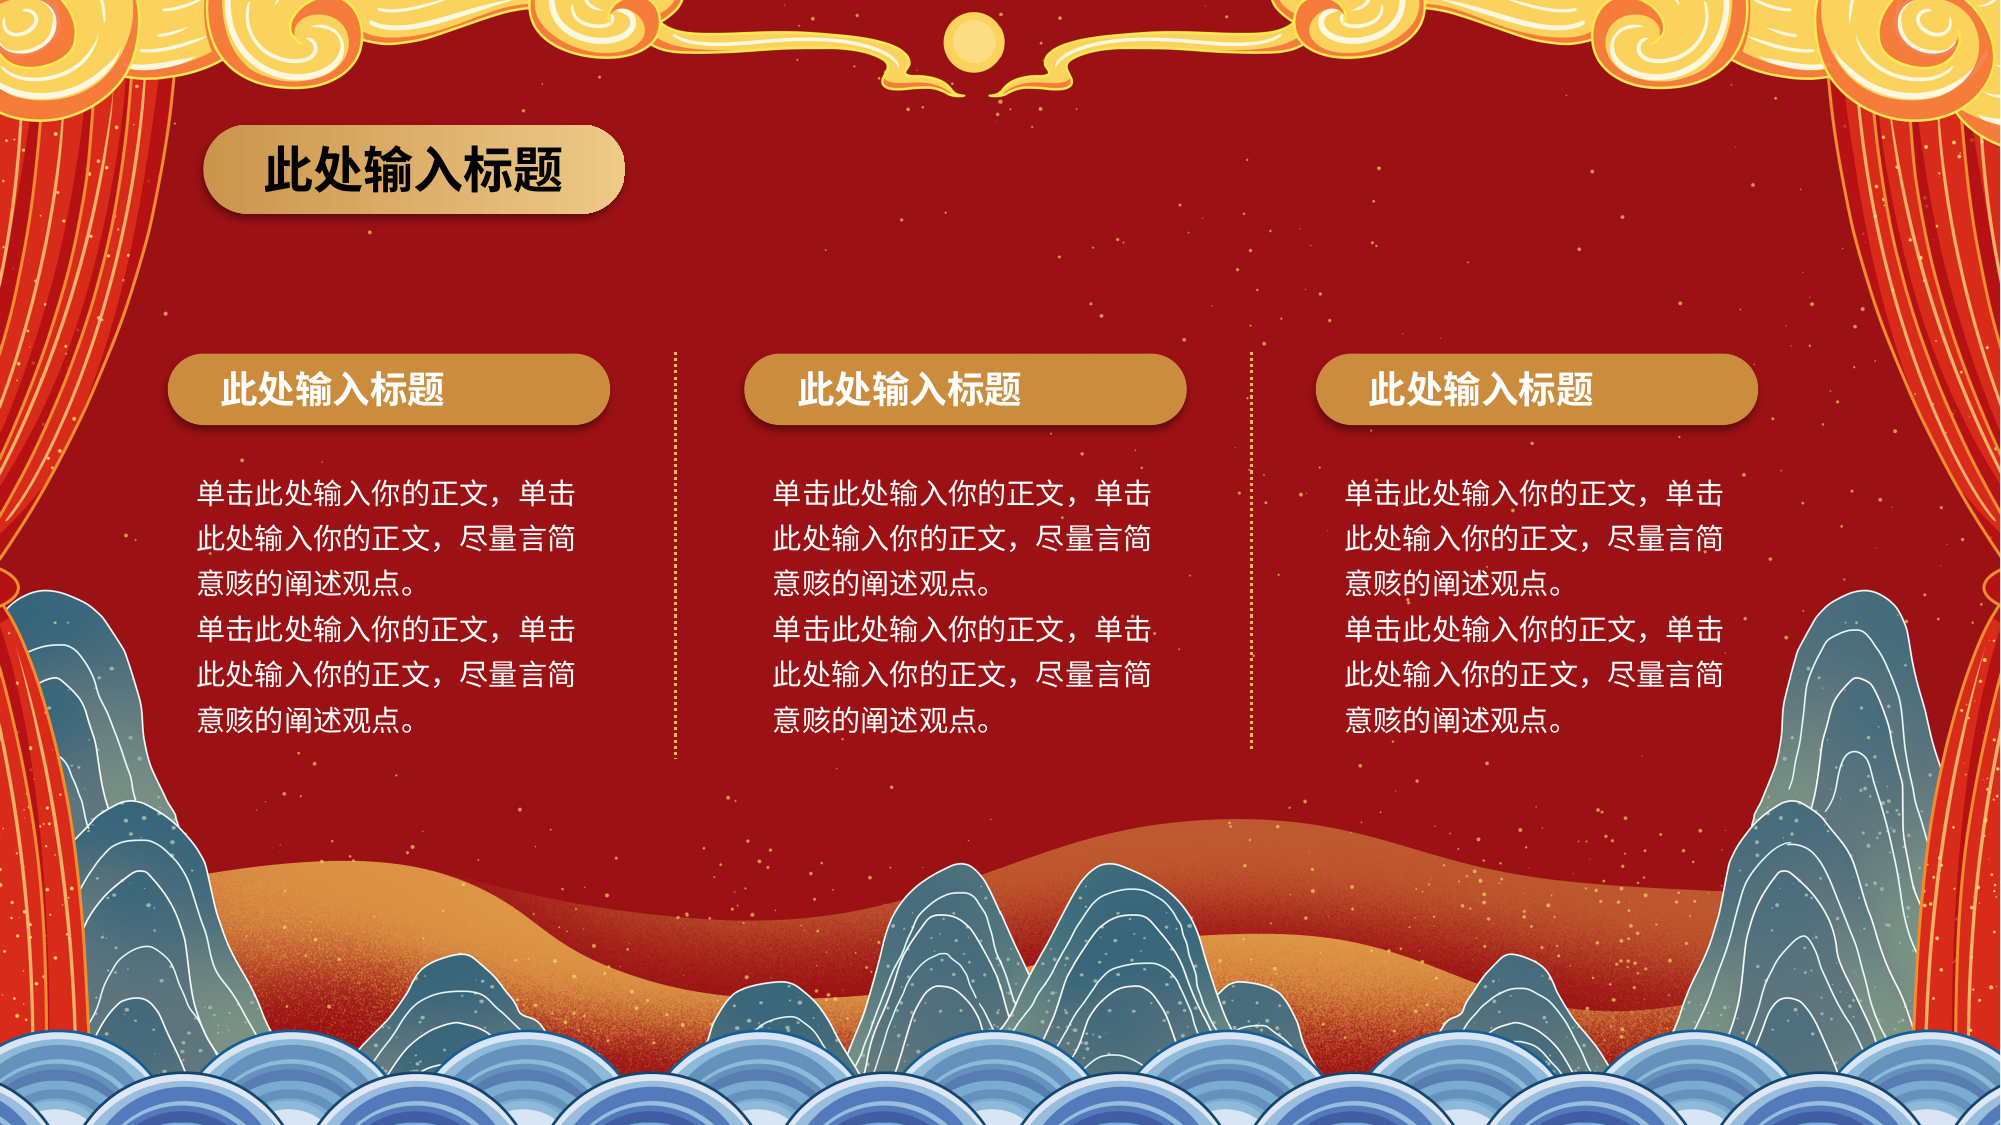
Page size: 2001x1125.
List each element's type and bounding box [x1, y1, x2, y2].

text_box [167, 353, 611, 748]
picture [0, 0, 2001, 1125]
text_box [1315, 353, 1759, 748]
text_box [203, 124, 626, 214]
text_box [744, 353, 1187, 748]
